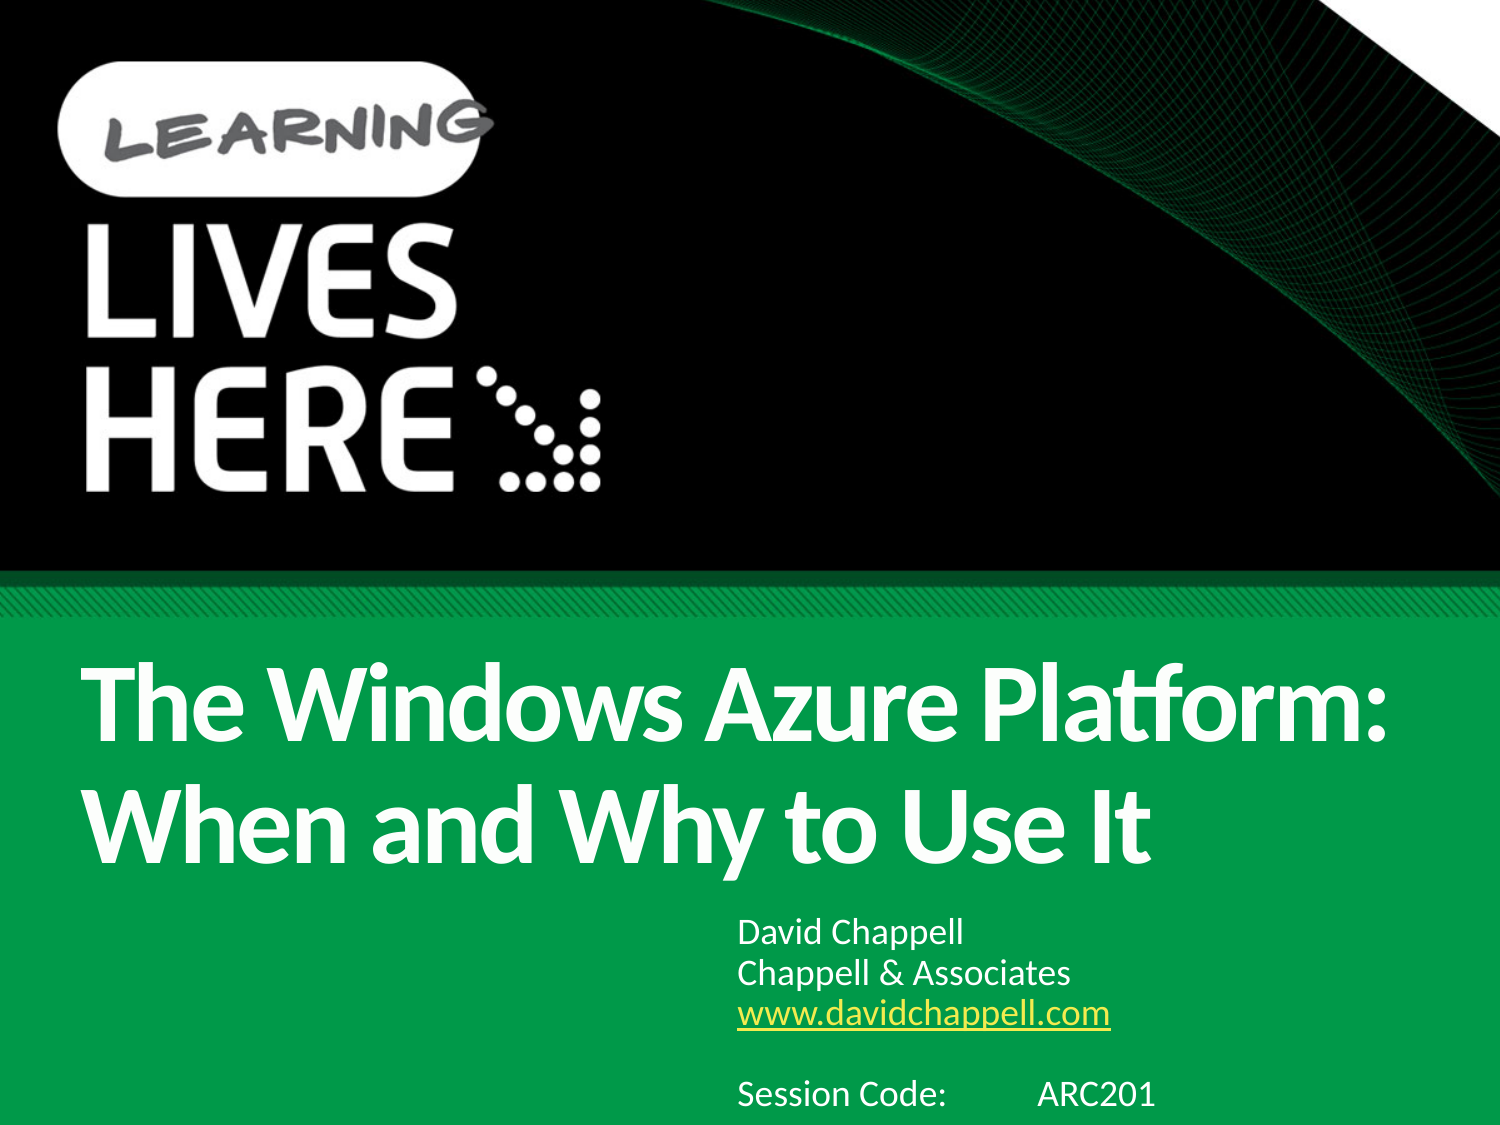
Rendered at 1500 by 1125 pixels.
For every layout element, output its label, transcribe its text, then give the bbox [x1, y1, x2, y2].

title The Windows Azure Platform: When and Why to Use It [80, 644, 1450, 864]
subtitle David Chappell Chappell & Associates www.davidchappell.com Session Code: ARC201 [737, 912, 1363, 989]
picture [0, 0, 1500, 1125]
